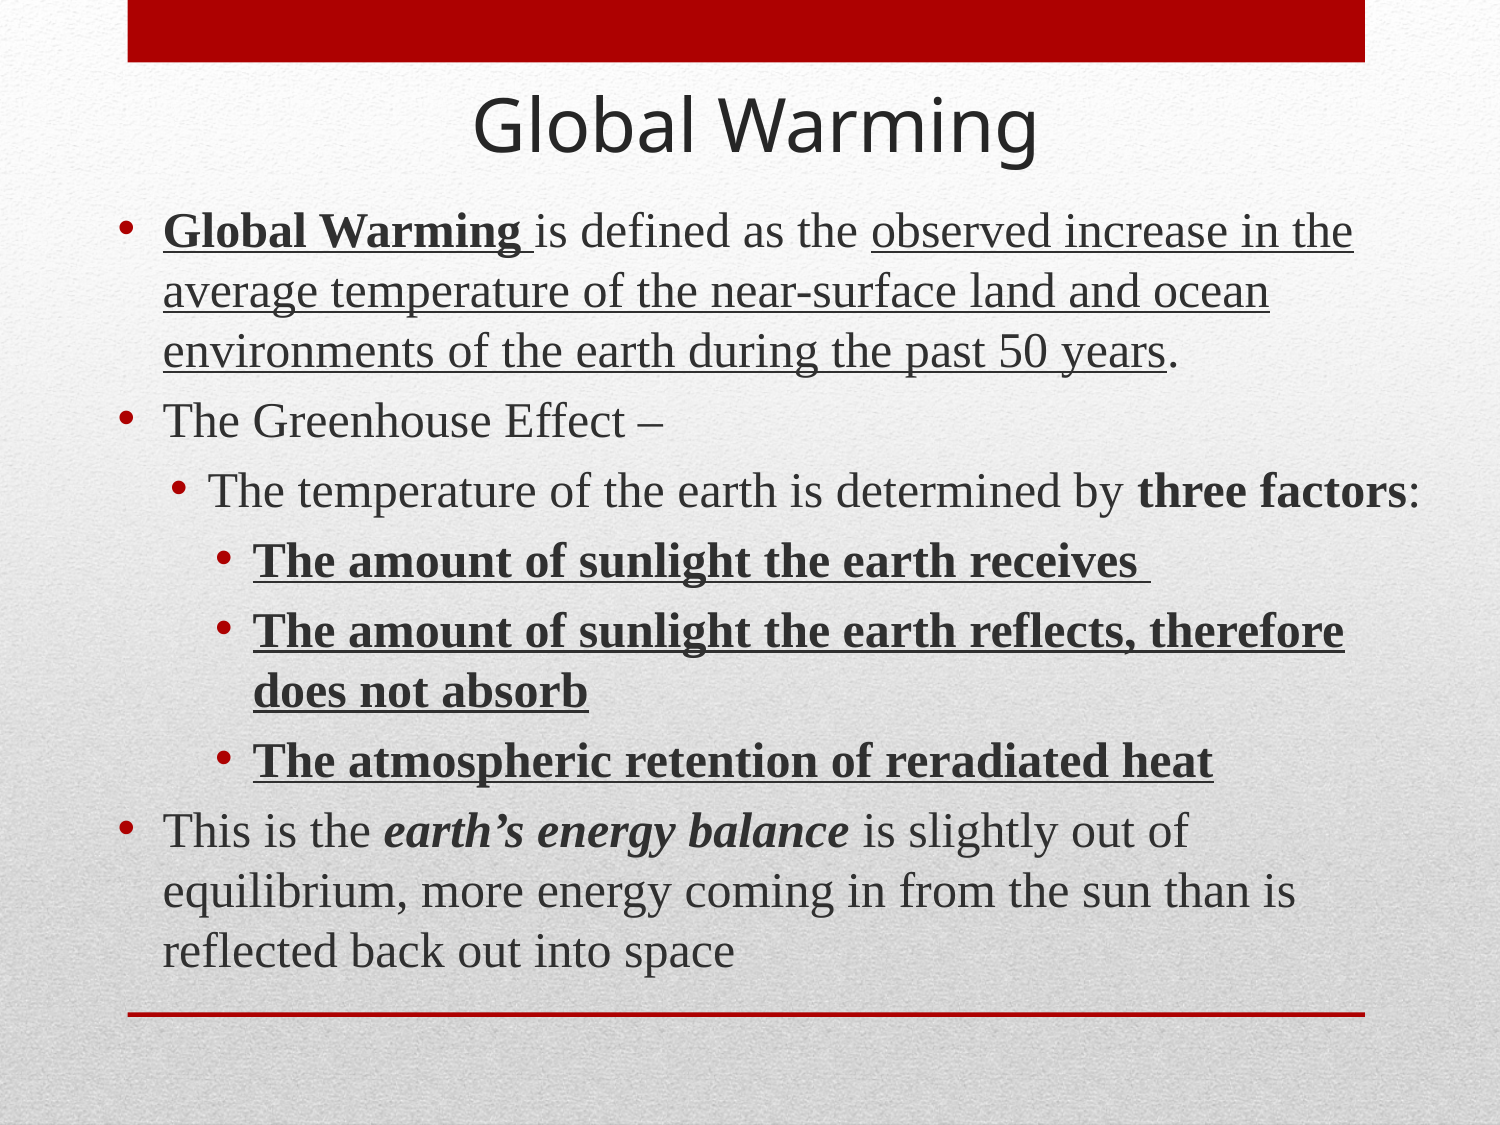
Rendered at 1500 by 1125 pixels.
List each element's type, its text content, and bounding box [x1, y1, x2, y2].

list Global Warming is defined as the observed increase in the average temperature of the near-surface land and ocean environments of the earth during the past 50 years. The Greenhouse Effect – The temperature of the earth is determined by three factors: The amount of sunlight the earth receives The amount of sunlight the earth reflects, therefore does not absorb The atmospheric retention of reradiated heat This is the earth’s energy balance is slightly out of equilibrium, more energy coming in from the sun than is reflected back out into space [50, 174, 1450, 1000]
title Global Warming [187, 50, 1325, 175]
